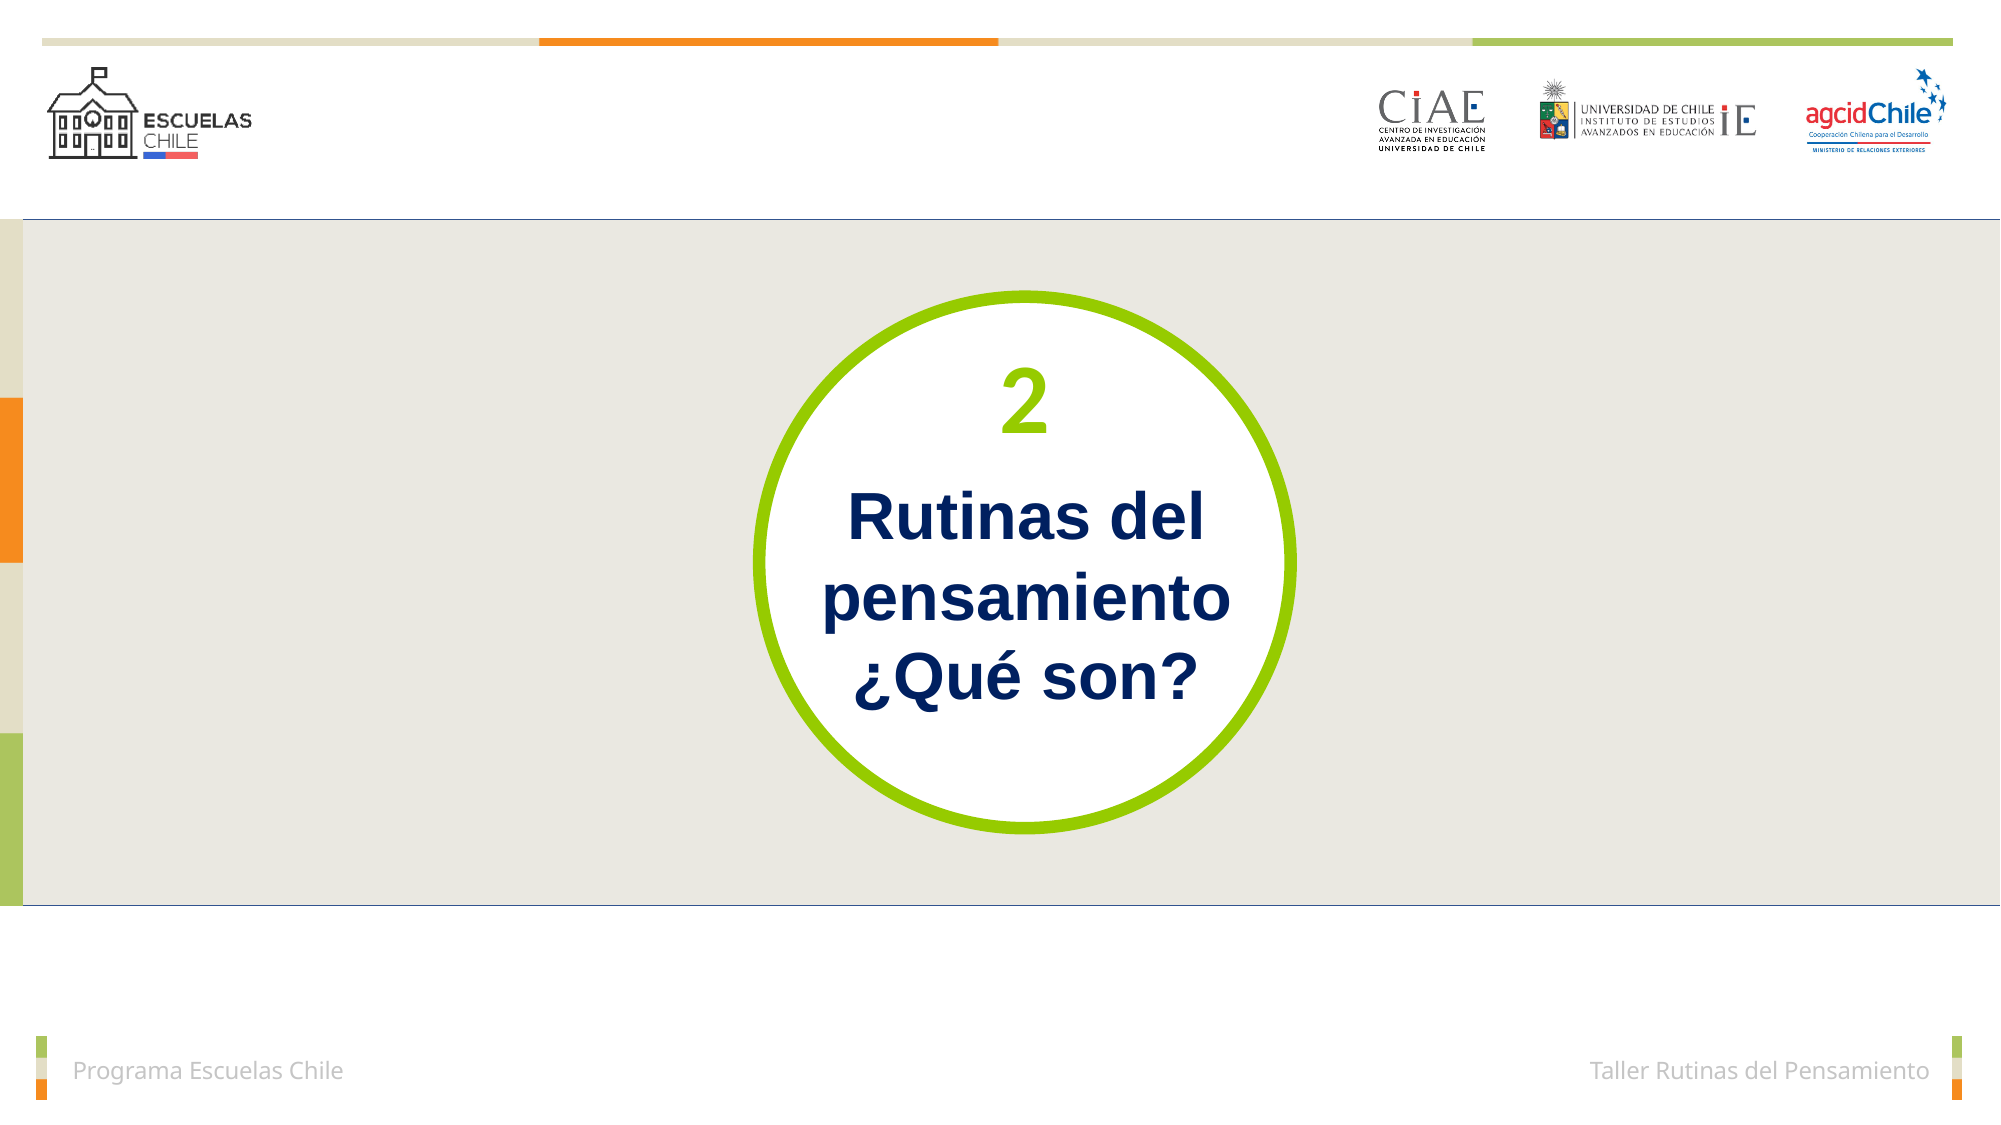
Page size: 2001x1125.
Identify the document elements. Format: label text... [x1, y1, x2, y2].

picture [0, 218, 23, 907]
text_box [1284, 503, 1291, 622]
picture [46, 67, 253, 159]
text_box [811, 721, 1239, 829]
text_box [777, 296, 1273, 465]
text_box [759, 487, 770, 638]
text_box 2 [991, 326, 1059, 462]
picture [36, 1036, 47, 1100]
picture [1369, 65, 1950, 161]
picture [42, 38, 1953, 46]
text_box Rutinas del pensamiento ¿Qué son? [770, 465, 1284, 721]
picture [1952, 1036, 1962, 1100]
text_box [23, 219, 2000, 906]
